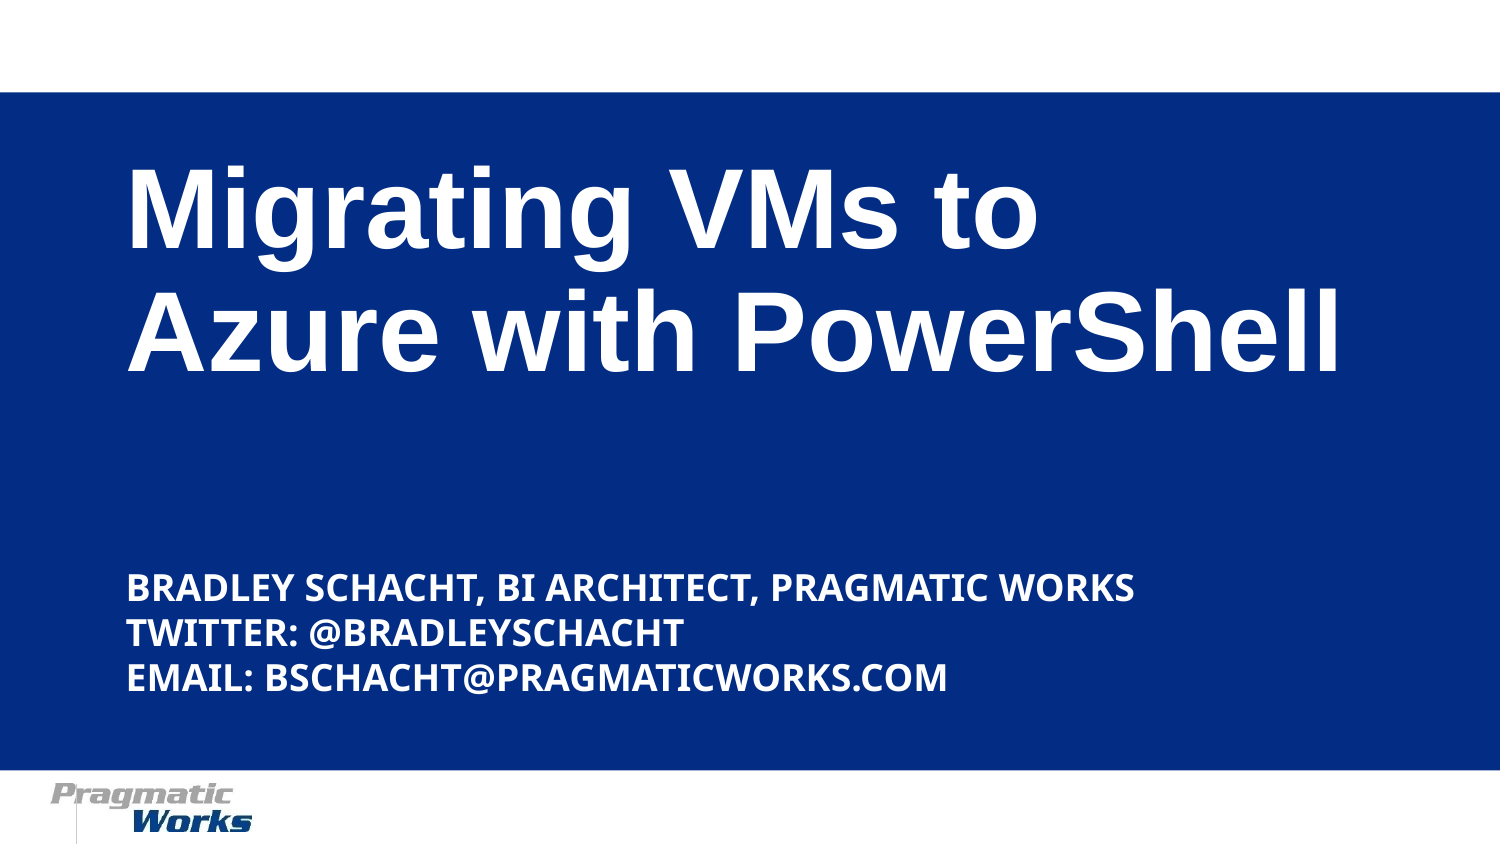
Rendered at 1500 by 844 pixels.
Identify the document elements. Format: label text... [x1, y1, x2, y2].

list Migrating VMs to Azure with PowerShell [110, 142, 1380, 522]
picture [50, 783, 252, 832]
list Bradley Schacht, BI Architect, Pragmatic Works Twitter: @Bradleyschacht Email: bschacht@pragmaticworks.com [110, 556, 1380, 747]
